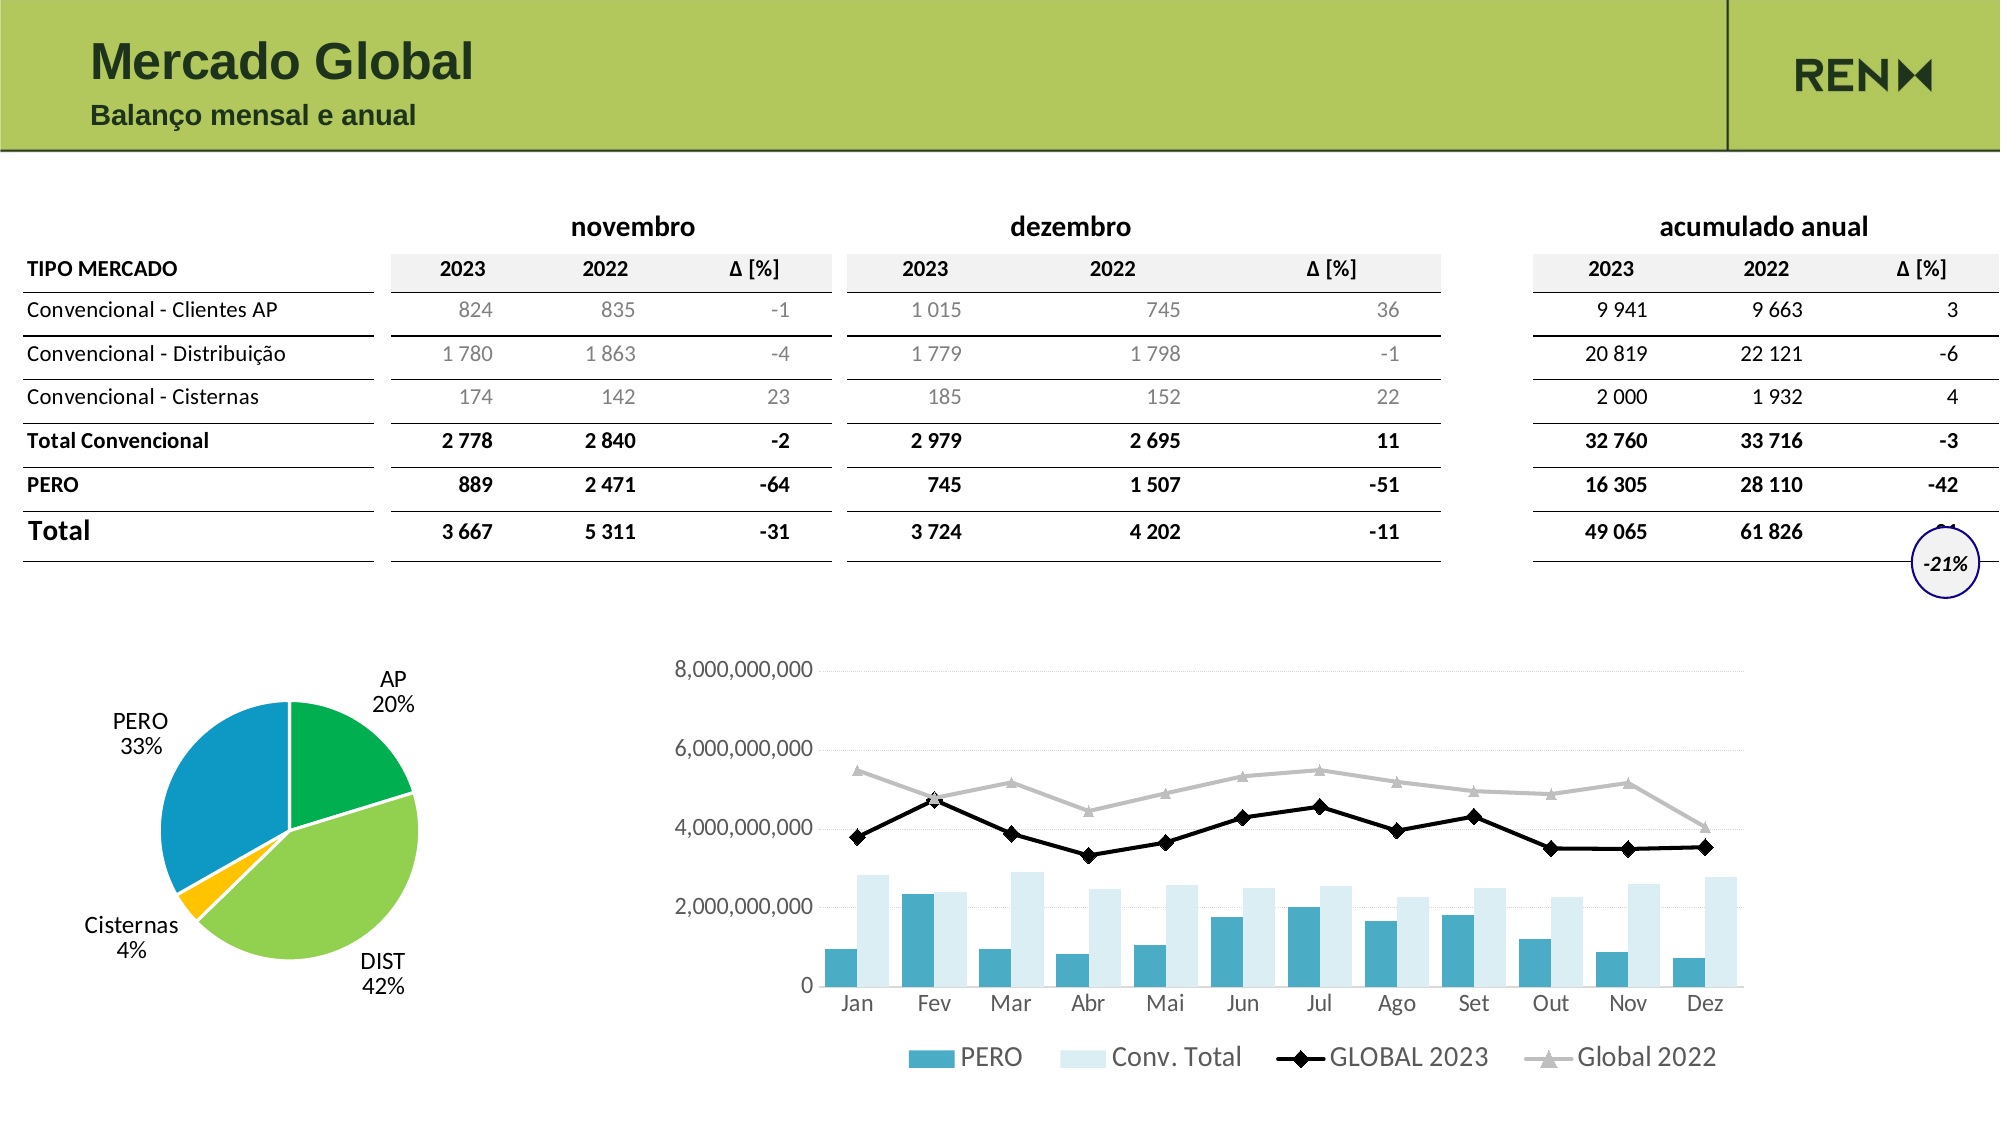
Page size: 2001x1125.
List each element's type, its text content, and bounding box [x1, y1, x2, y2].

text_box Mercado Global [88, 25, 1630, 90]
chart [0, 576, 1765, 1099]
text_box novembro [555, 200, 711, 250]
text_box Balanço mensal e anual [88, 94, 1630, 131]
text_box dezembro [995, 200, 1147, 250]
text_box -21% [1910, 563, 1981, 599]
picture [0, 0, 2000, 1125]
text_box acumulado anual [1644, 200, 1884, 250]
